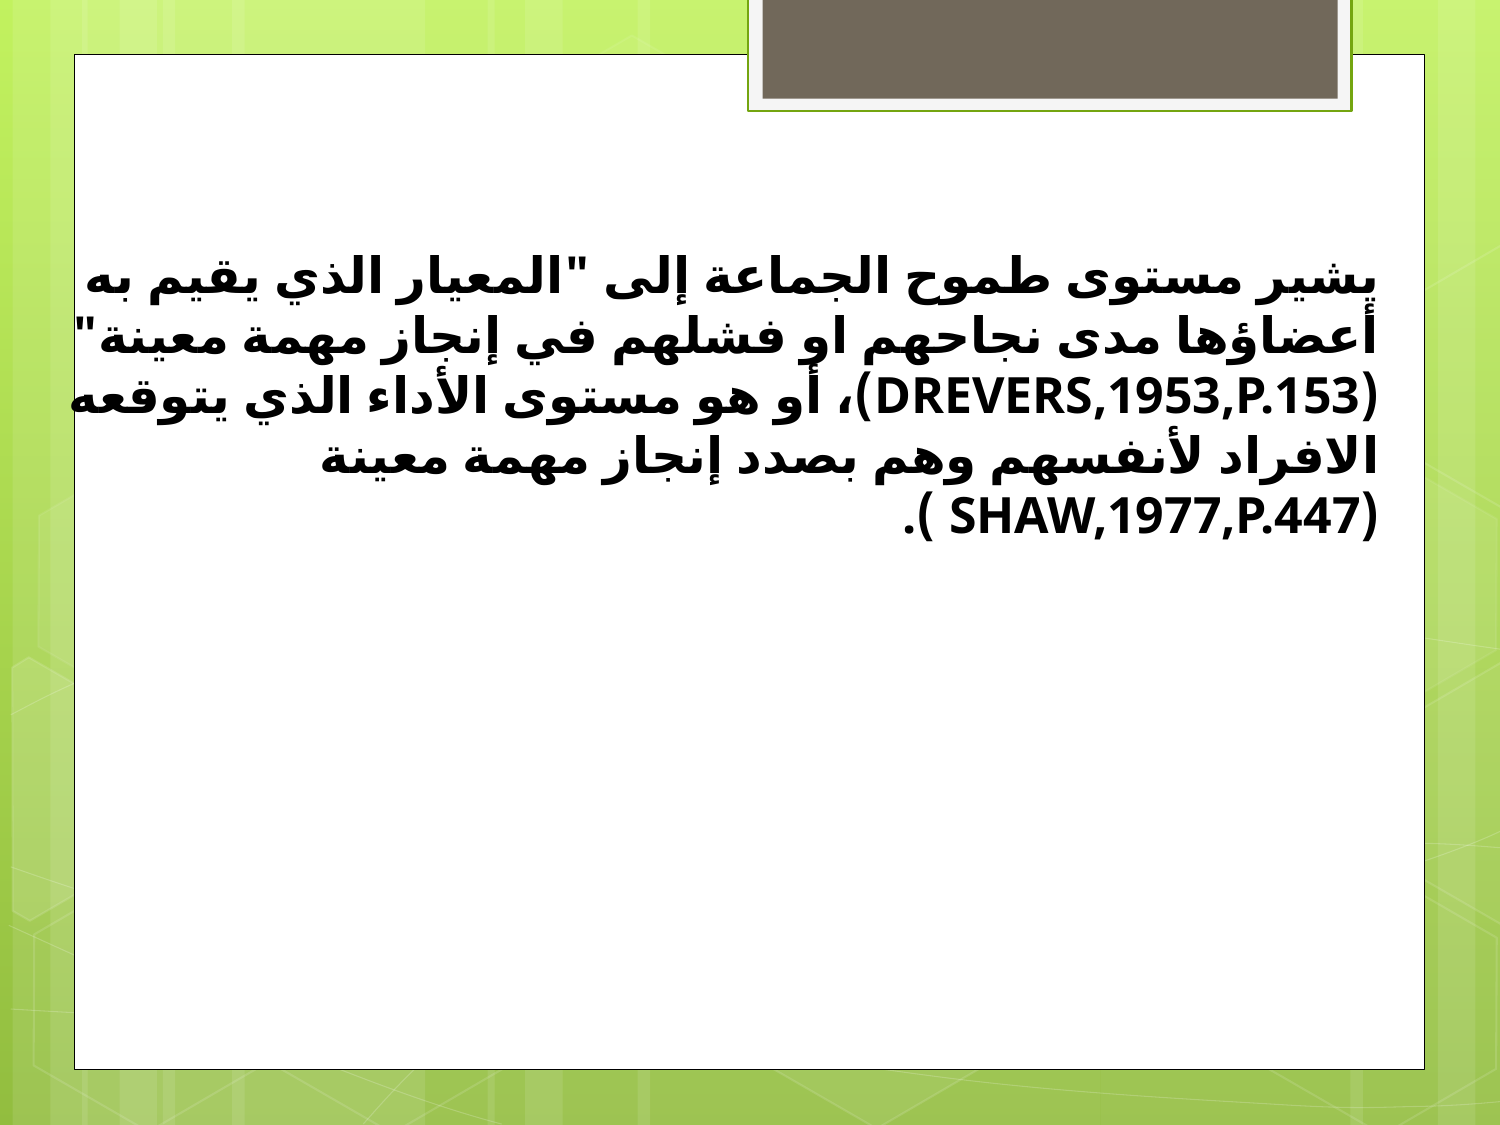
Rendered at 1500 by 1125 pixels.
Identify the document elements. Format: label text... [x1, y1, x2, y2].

text_box يشير مستوى طموح الجماعة إلى "المعيار الذي يقيم به أعضاؤها مدى نجاحهم او فشلهم في إنجاز مهمة معينة" (DREVERS,1953,P.153)، أو هو مستوى الأداء الذي يتوقعه الافراد لأنفسهم وهم بصدد إنجاز مهمة معينة (SHAW,1977,P.447 ). [46, 175, 1395, 596]
